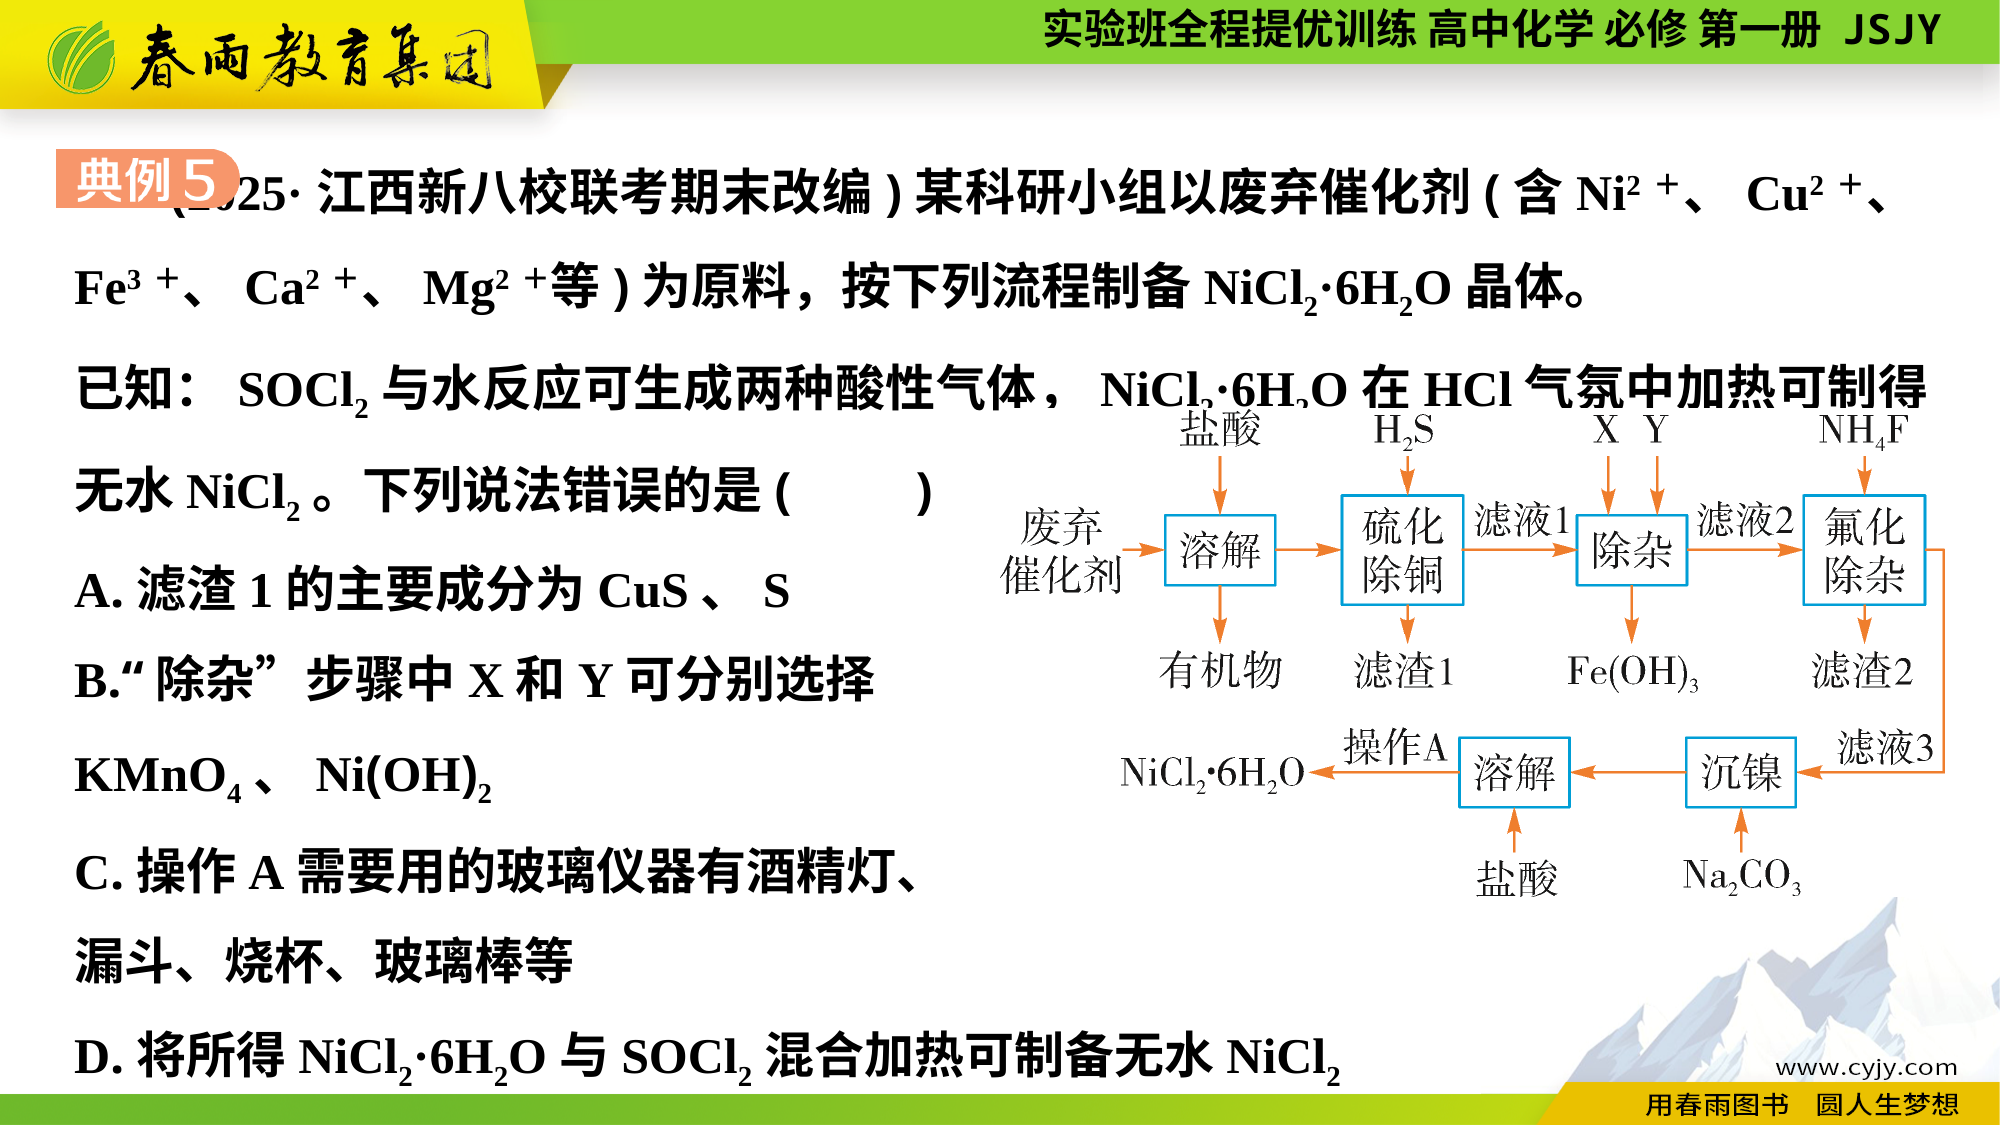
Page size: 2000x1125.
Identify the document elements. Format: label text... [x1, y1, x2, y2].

list (2025·江西新八校联考期末改编)某科研小组以废弃催化剂(含Ni2＋、Cu2＋、Fe3＋、Ca2＋、Mg2＋等)为原料，按下列流程制备NiCl2·6H2O晶体。 已知：SOCl2与水反应可生成两种酸性气体，NiCl2·6H2O在HCl气氛中加热可制得无水NiCl2。下列说法错误的是( ) A.滤渣1的主要成分为CuS、S B.“除杂”步骤中X和Y可分别选择 KMnO4、Ni(OH)2 C.操作A需要用的玻璃仪器有酒精灯、 漏斗、烧杯、玻璃棒等 D.将所得NiCl2·6H2O与SOCl2混合加热可制备无水NiCl2 [59, 122, 1944, 1047]
picture [0, 0, 2000, 1125]
